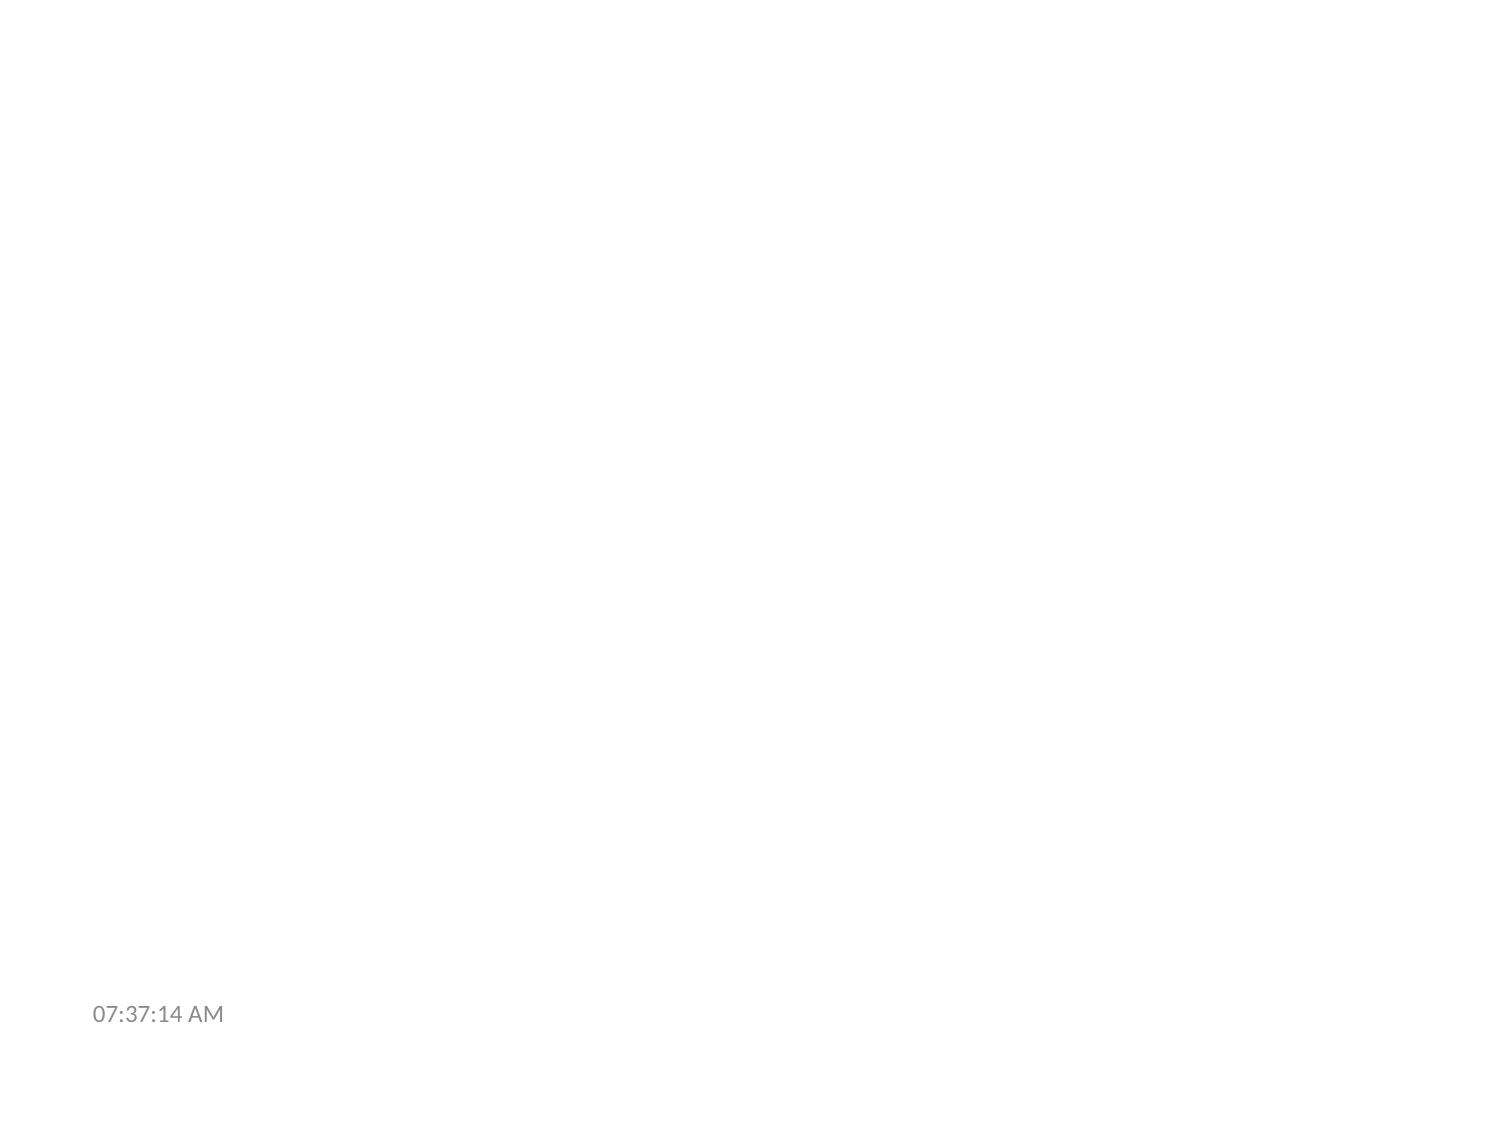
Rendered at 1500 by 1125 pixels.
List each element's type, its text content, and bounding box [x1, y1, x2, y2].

text_box 3:35:09 PM [77, 982, 428, 1043]
